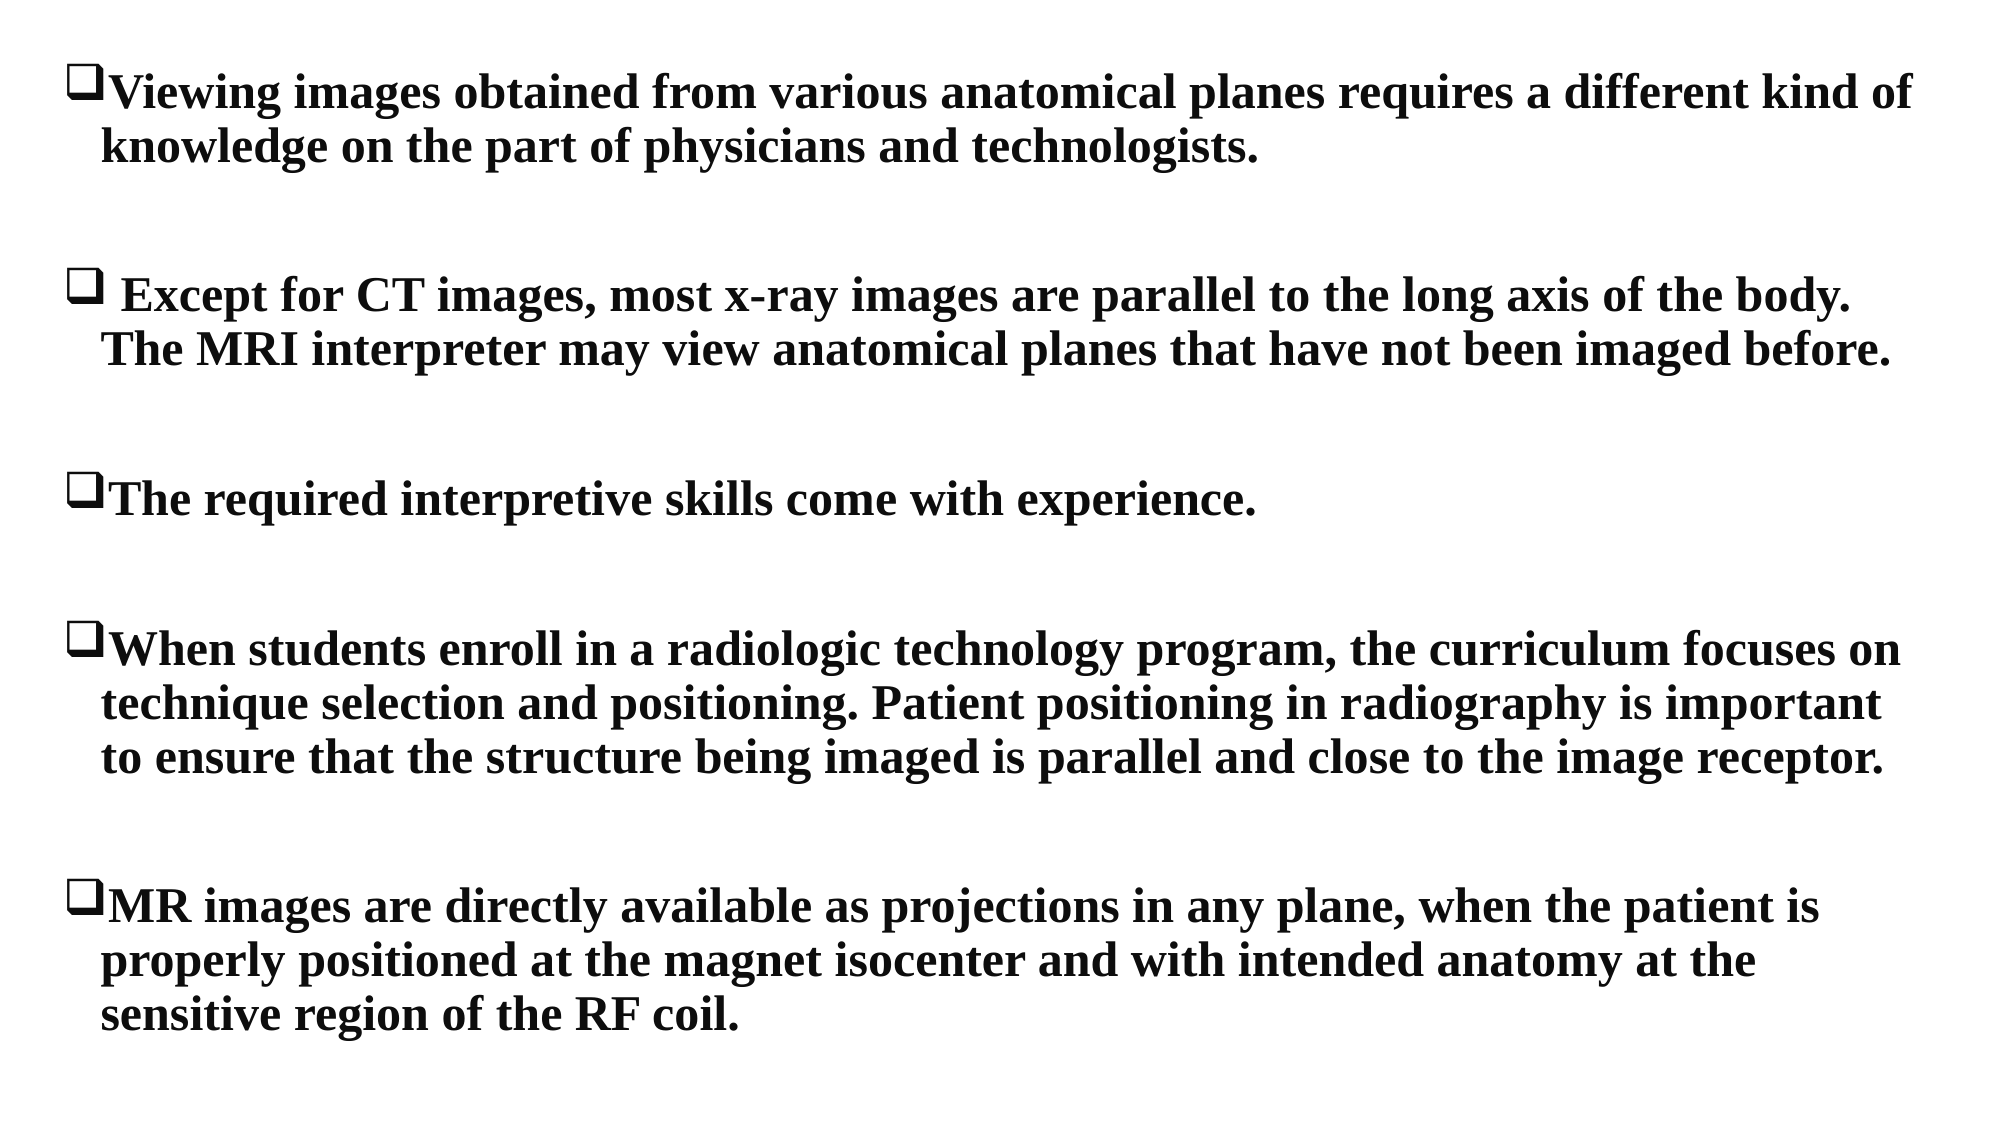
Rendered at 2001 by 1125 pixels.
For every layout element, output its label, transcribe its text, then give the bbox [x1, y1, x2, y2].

list Viewing images obtained from various anatomical planes requires a different kind of knowledge on the part of physicians and technologists. Except for CT images, most x-ray images are parallel to the long axis of the body. The MRI interpreter may view anatomical planes that have not been imaged before. The required interpretive skills come with experience. When students enroll in a radiologic technology program, the curriculum focuses on technique selection and positioning. Patient positioning in radiography is important to ensure that the structure being imaged is parallel and close to the image receptor. MR images are directly available as projections in any plane, when the patient is properly positioned at the magnet isocenter and with intended anatomy at the sensitive region of the RF coil. [48, 57, 1944, 1014]
